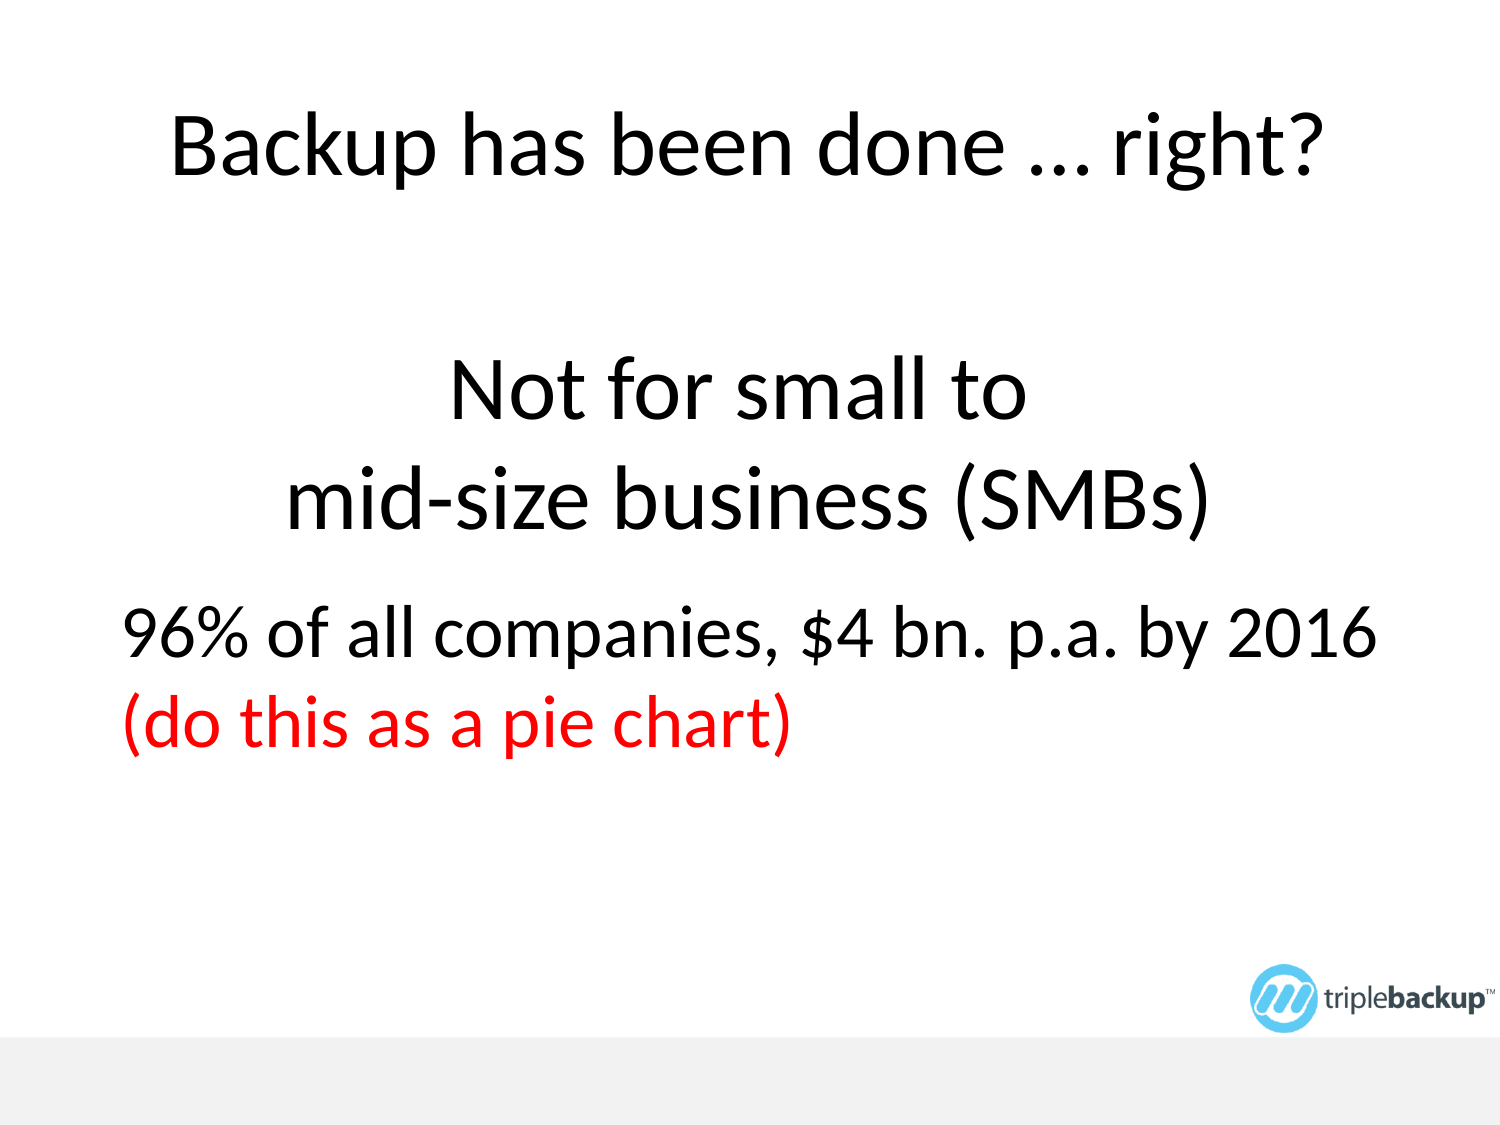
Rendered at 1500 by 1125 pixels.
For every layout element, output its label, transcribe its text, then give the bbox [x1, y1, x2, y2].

text_box 96% of all companies, $4 bn. p.a. by 2016 (do this as a pie chart) [105, 574, 1395, 770]
picture [1250, 964, 1495, 1033]
title Backup has been done … right? [75, 45, 1425, 233]
text_box Not for small to mid-size business (SMBs) [269, 320, 1230, 556]
